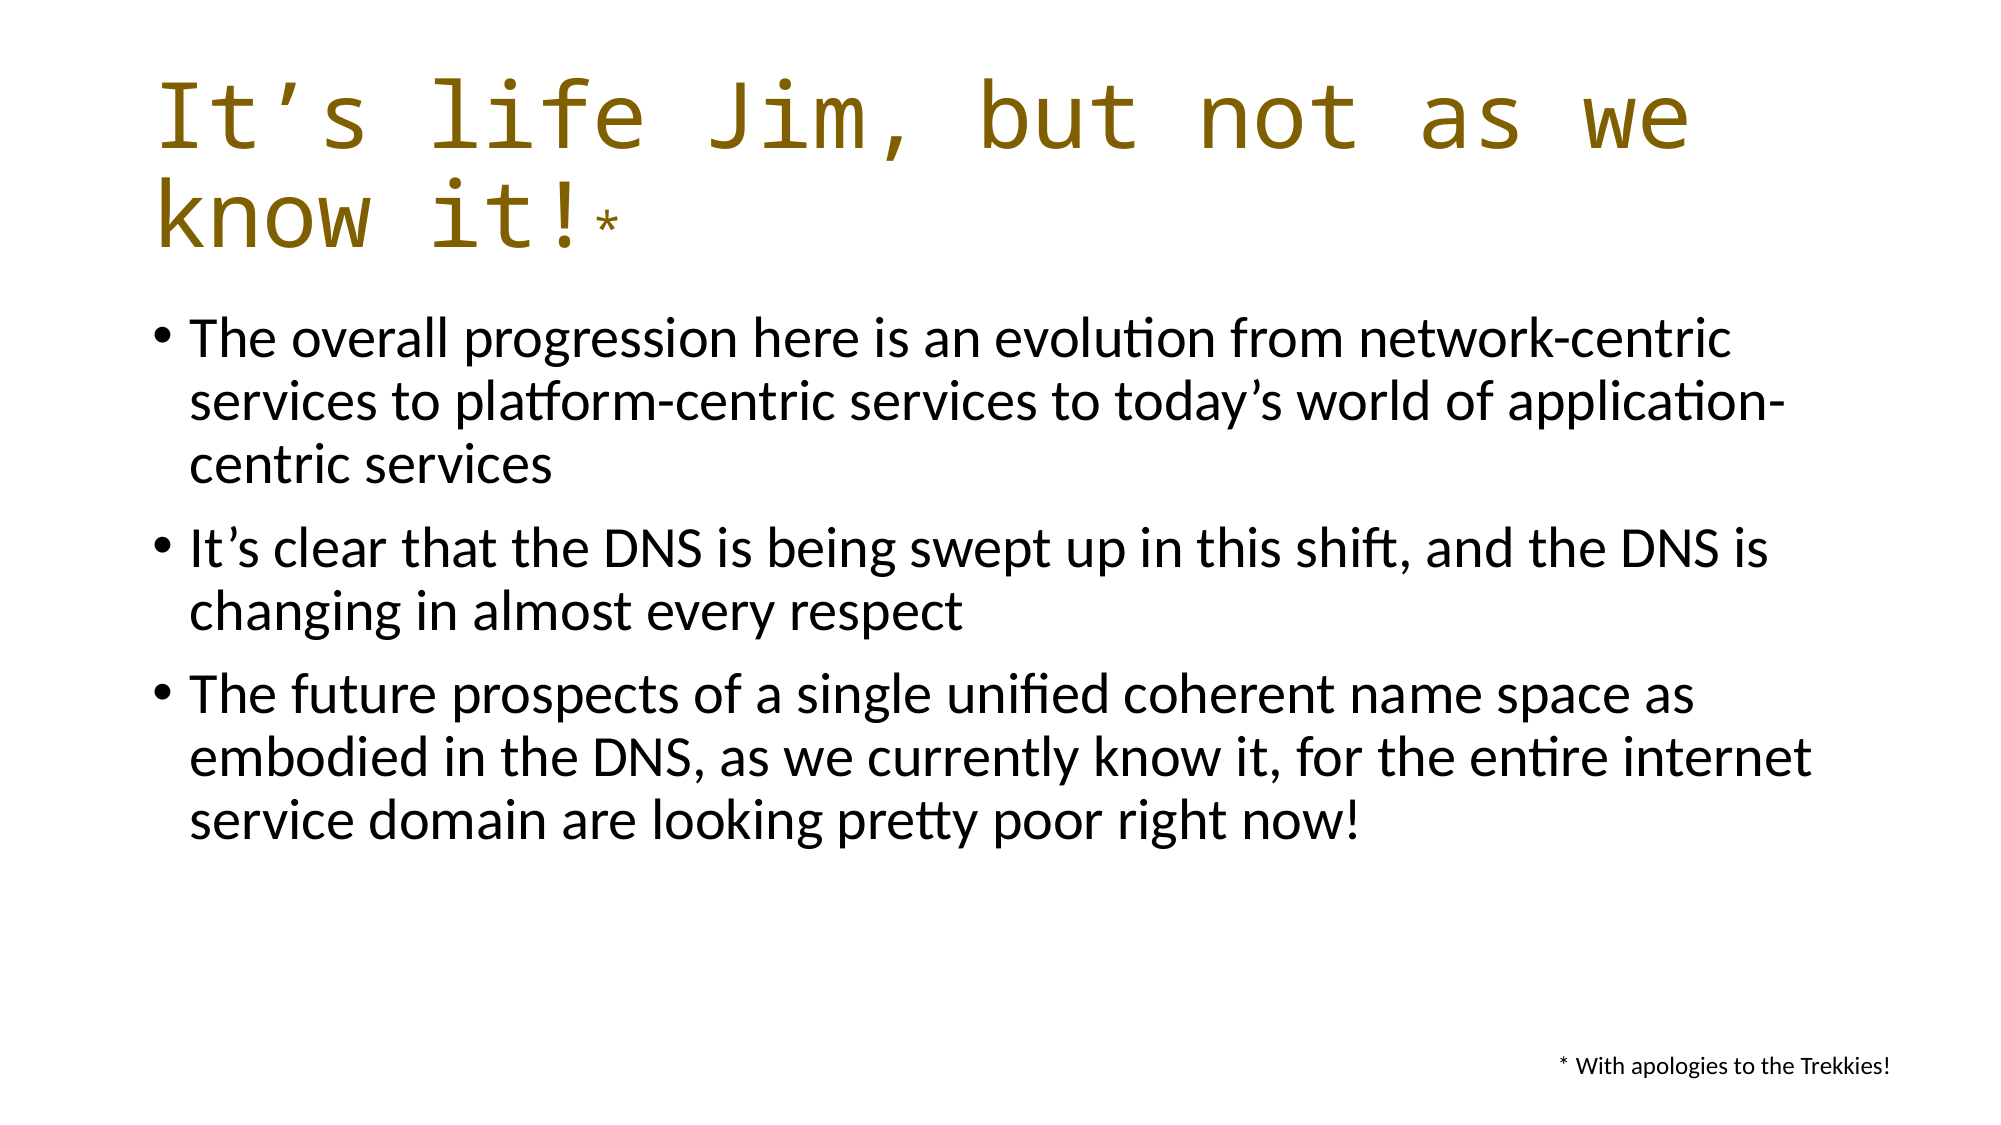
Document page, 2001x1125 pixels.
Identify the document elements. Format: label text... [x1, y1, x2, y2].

text_box * With apologies to the Trekkies! [1542, 1042, 1907, 1088]
list The overall progression here is an evolution from network-centric services to platform-centric services to today’s world of application-centric services It’s clear that the DNS is being swept up in this shift, and the DNS is changing in almost every respect The future prospects of a single unified coherent name space as embodied in the DNS, as we currently know it, for the entire internet service domain are looking pretty poor right now! [137, 299, 1863, 1014]
title It’s life Jim, but not as we know it!* [137, 59, 1863, 278]
